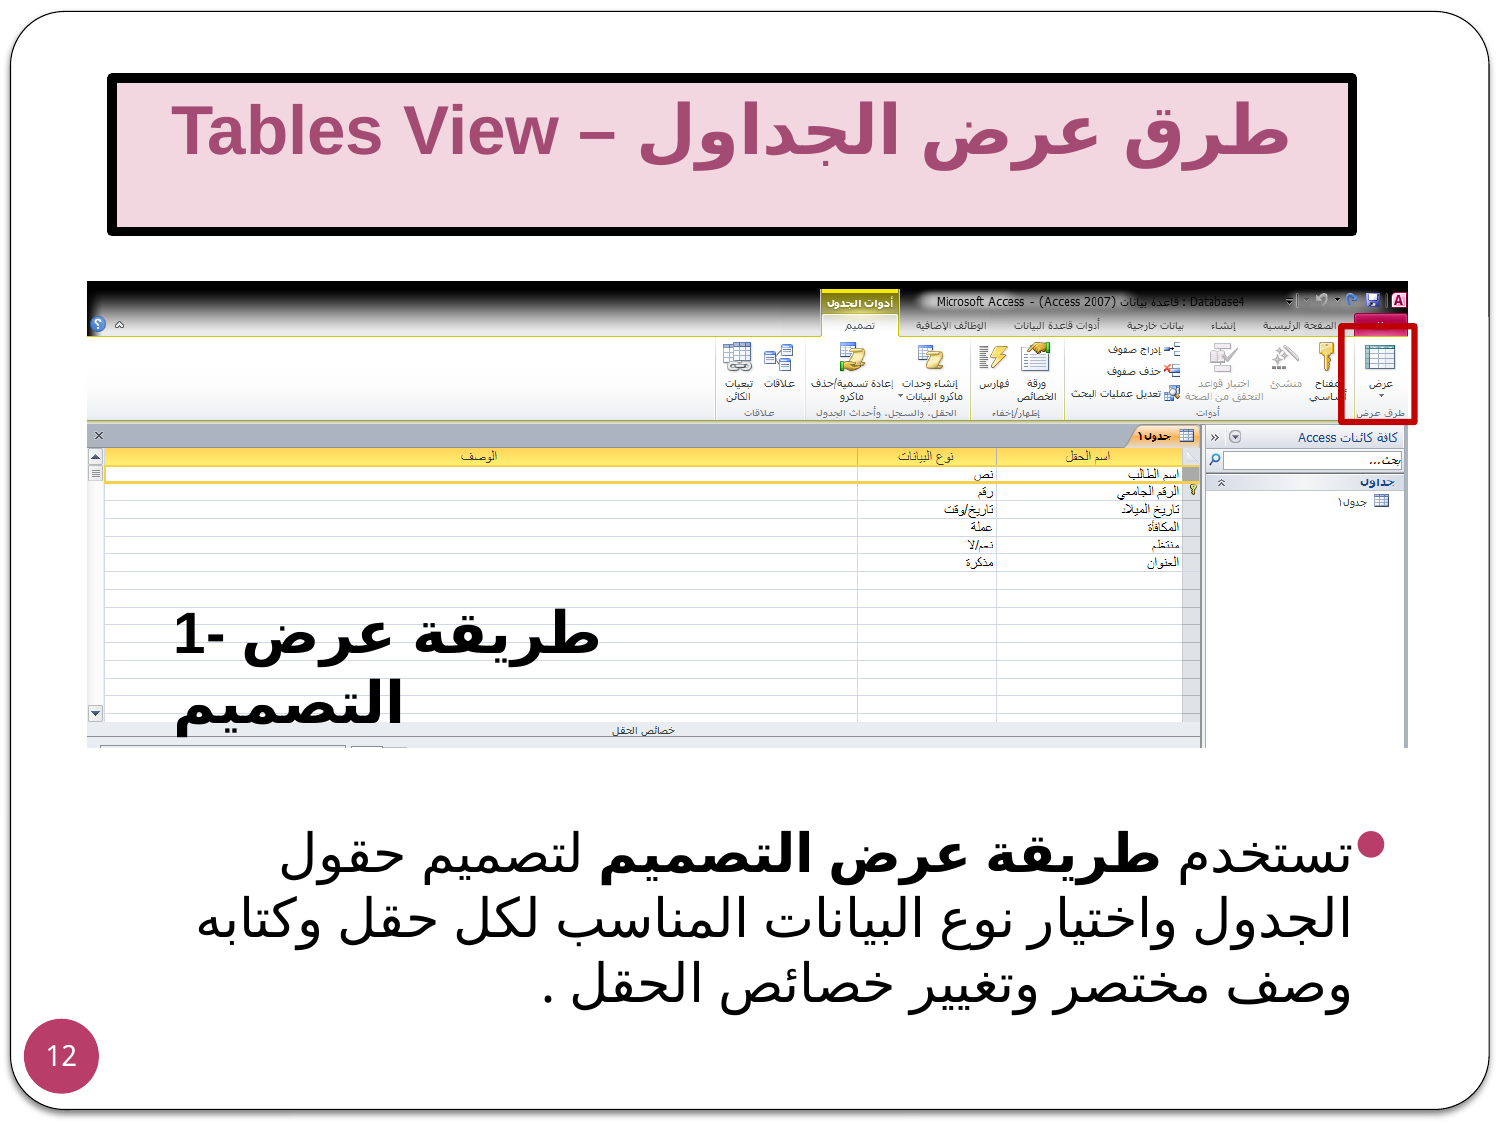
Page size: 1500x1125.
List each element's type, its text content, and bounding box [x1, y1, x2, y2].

picture [79, 281, 1415, 748]
slide_number 12 [23, 1018, 99, 1094]
text_box تستخدم طريقة عرض التصميم لتصميم حقول الجدول واختيار نوع البيانات المناسب لكل حقل وكتابه وصف مختصر وتغيير خصائص الحقل . [139, 810, 1415, 1030]
text_box طرق عرض الجداول – Tables View [112, 78, 1353, 232]
